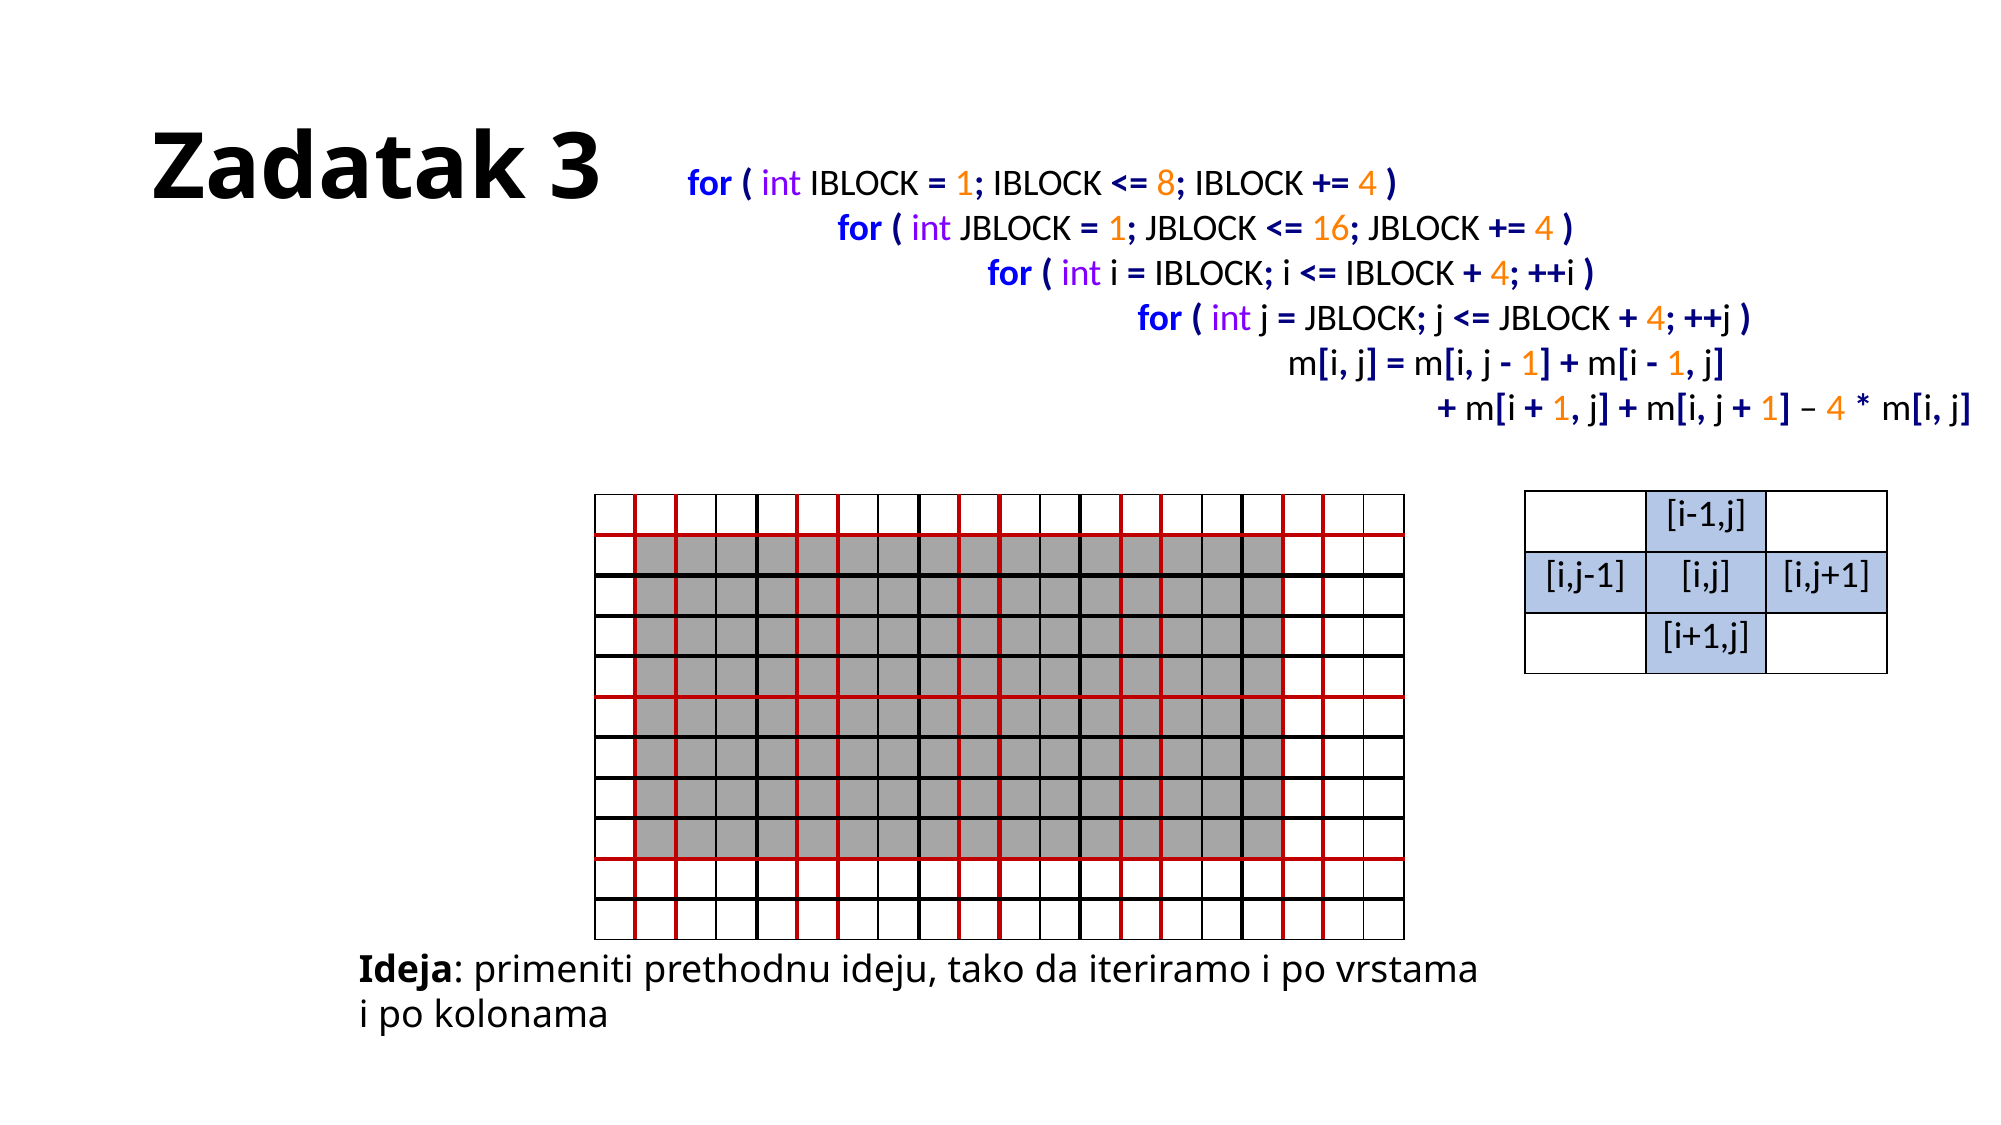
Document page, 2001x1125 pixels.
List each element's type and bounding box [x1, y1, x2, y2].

table_cell [1002, 618, 1039, 654]
table_cell [678, 578, 715, 614]
table_cell [1526, 614, 1645, 673]
table_header [879, 495, 917, 533]
table_cell [1244, 780, 1281, 816]
table_cell [1325, 901, 1363, 937]
table_header [1285, 495, 1321, 533]
table_cell [678, 901, 715, 937]
table_cell [1041, 699, 1078, 735]
table_cell [1082, 739, 1119, 776]
table_cell [1244, 537, 1281, 573]
table_cell [596, 820, 633, 857]
table_cell [879, 537, 917, 573]
table_cell [1244, 820, 1281, 857]
table_cell [840, 861, 877, 897]
table_cell [759, 780, 795, 816]
table_cell [1285, 699, 1321, 735]
table_cell [840, 820, 877, 857]
table_cell [678, 618, 715, 654]
table_cell [1203, 578, 1240, 614]
table_cell [1002, 861, 1039, 897]
table_cell [840, 578, 877, 614]
table_cell [1163, 618, 1201, 654]
table_cell [921, 578, 957, 614]
table_cell [759, 739, 795, 776]
text_box [672, 150, 2000, 436]
table_cell [799, 658, 836, 695]
table_cell [961, 861, 997, 897]
table_cell [1364, 658, 1403, 695]
table_cell [1364, 699, 1403, 735]
table_cell [1041, 618, 1078, 654]
table_cell [961, 578, 997, 614]
table_cell [1203, 658, 1240, 695]
table_cell [1325, 820, 1363, 857]
table_cell [1325, 699, 1363, 735]
table_cell [921, 861, 957, 897]
table_cell [840, 780, 877, 816]
table_cell [1163, 861, 1201, 897]
table_cell [799, 861, 836, 897]
table_cell [637, 780, 674, 816]
table_cell [879, 739, 917, 776]
table_cell [717, 699, 755, 735]
table_cell [799, 820, 836, 857]
table_cell [921, 618, 957, 654]
table_cell [840, 699, 877, 735]
table_cell [1123, 578, 1159, 614]
table_cell [1082, 901, 1119, 937]
table_cell [1163, 699, 1201, 735]
table_cell [1325, 578, 1363, 614]
table_cell [1203, 739, 1240, 776]
table_cell [1163, 578, 1201, 614]
table_cell [678, 537, 715, 573]
table_cell [1244, 578, 1281, 614]
table_cell [717, 537, 755, 573]
table_cell [921, 780, 957, 816]
table_cell [678, 820, 715, 857]
table_cell [717, 739, 755, 776]
table_cell [1163, 901, 1201, 937]
table_cell [759, 861, 795, 897]
table_cell [799, 699, 836, 735]
table_cell [596, 699, 633, 735]
table_cell [1364, 578, 1403, 614]
table_cell [1082, 820, 1119, 857]
table_cell [678, 699, 715, 735]
table_cell [717, 820, 755, 857]
table_cell [1082, 861, 1119, 897]
table_cell [1123, 861, 1159, 897]
table_cell [678, 658, 715, 695]
table_cell [637, 578, 674, 614]
table_cell [1526, 553, 1645, 612]
table_cell [596, 780, 633, 816]
table_header [1041, 495, 1078, 533]
table_cell [1244, 901, 1281, 937]
table_cell [1002, 901, 1039, 937]
table_cell [1285, 739, 1321, 776]
table_cell [1364, 820, 1403, 857]
table_cell [1285, 578, 1321, 614]
table_cell [596, 537, 633, 573]
table_cell [759, 658, 795, 695]
table_cell [1041, 780, 1078, 816]
table_header [1647, 492, 1765, 551]
table_cell [637, 537, 674, 573]
table_header [961, 495, 997, 533]
table_cell [1203, 699, 1240, 735]
table_header [1002, 495, 1039, 533]
table_cell [879, 578, 917, 614]
table_cell [1123, 699, 1159, 735]
table_cell [879, 901, 917, 937]
table_cell [1767, 614, 1886, 673]
table_cell [921, 537, 957, 573]
table_cell [717, 618, 755, 654]
table_cell [1364, 901, 1403, 937]
table_cell [1002, 658, 1039, 695]
table_cell [637, 861, 674, 897]
table_cell [921, 820, 957, 857]
table_cell [1364, 780, 1403, 816]
table_cell [1203, 820, 1240, 857]
table_cell [596, 658, 633, 695]
table_cell [1203, 618, 1240, 654]
table_header [840, 495, 877, 533]
table_cell [1325, 618, 1363, 654]
table_cell [1244, 618, 1281, 654]
table_cell [717, 578, 755, 614]
table_cell [1041, 537, 1078, 573]
table_header [759, 495, 795, 533]
table_cell [1203, 901, 1240, 937]
table_header [1244, 495, 1281, 533]
table_cell [1244, 861, 1281, 897]
table_cell [961, 699, 997, 735]
table_header [799, 495, 836, 533]
table_cell [637, 699, 674, 735]
table_cell [1767, 553, 1886, 612]
table_cell [799, 901, 836, 937]
table_cell [637, 901, 674, 937]
table_cell [840, 658, 877, 695]
table_cell [799, 618, 836, 654]
table_header [717, 495, 755, 533]
table_cell [1082, 699, 1119, 735]
table_cell [678, 739, 715, 776]
table_cell [1163, 537, 1201, 573]
table_cell [1364, 861, 1403, 897]
table_cell [921, 699, 957, 735]
table_cell [1041, 658, 1078, 695]
table_cell [596, 578, 633, 614]
table_cell [799, 739, 836, 776]
table_cell [799, 537, 836, 573]
table_cell [1041, 820, 1078, 857]
table_cell [759, 578, 795, 614]
table_cell [759, 901, 795, 937]
table_cell [1163, 780, 1201, 816]
table_cell [921, 658, 957, 695]
table_cell [1244, 699, 1281, 735]
table_cell [637, 658, 674, 695]
table_cell [1082, 578, 1119, 614]
table_cell [596, 901, 633, 937]
table_cell [1041, 901, 1078, 937]
text_box [343, 937, 1508, 1042]
table_cell [1364, 537, 1403, 573]
table_header [1767, 492, 1886, 551]
table_cell [1041, 861, 1078, 897]
table_header [1526, 492, 1645, 551]
table_cell [1002, 699, 1039, 735]
table_cell [1163, 739, 1201, 776]
table_cell [1123, 820, 1159, 857]
table_cell [1285, 658, 1321, 695]
table_cell [840, 537, 877, 573]
table_cell [678, 780, 715, 816]
table_cell [961, 658, 997, 695]
table_header [1364, 495, 1403, 533]
table_cell [879, 861, 917, 897]
table_cell [1082, 658, 1119, 695]
table_cell [1002, 537, 1039, 573]
table_cell [759, 699, 795, 735]
table_cell [1244, 739, 1281, 776]
table_cell [879, 780, 917, 816]
table_cell [921, 739, 957, 776]
table_cell [637, 820, 674, 857]
table_cell [879, 820, 917, 857]
table_cell [1285, 618, 1321, 654]
table_cell [1082, 780, 1119, 816]
table_cell [717, 861, 755, 897]
table_cell [961, 739, 997, 776]
table_cell [1285, 861, 1321, 897]
table_cell [961, 780, 997, 816]
table_cell [1203, 861, 1240, 897]
table_cell [1647, 614, 1765, 673]
table_header [637, 495, 674, 533]
table_cell [1285, 537, 1321, 573]
table_cell [961, 901, 997, 937]
table_cell [1647, 553, 1765, 612]
table_header [678, 495, 715, 533]
table_cell [879, 658, 917, 695]
table_cell [1082, 537, 1119, 573]
table_cell [799, 578, 836, 614]
table_header [921, 495, 957, 533]
table_cell [879, 699, 917, 735]
table_cell [1364, 618, 1403, 654]
table_cell [637, 618, 674, 654]
table_header [1082, 495, 1119, 533]
table_header [1163, 495, 1201, 533]
table_cell [1285, 901, 1321, 937]
table_cell [961, 820, 997, 857]
table_header [596, 495, 633, 533]
table_cell [1244, 658, 1281, 695]
table_cell [799, 780, 836, 816]
table_cell [1325, 861, 1363, 897]
table_cell [1123, 901, 1159, 937]
table_cell [1163, 658, 1201, 695]
table_cell [1041, 578, 1078, 614]
table_header [1325, 495, 1363, 533]
table_header [1203, 495, 1240, 533]
table_cell [717, 658, 755, 695]
table_cell [759, 820, 795, 857]
table_cell [637, 739, 674, 776]
table_cell [1285, 820, 1321, 857]
table_cell [596, 739, 633, 776]
table_cell [1203, 780, 1240, 816]
table_cell [1325, 658, 1363, 695]
table_cell [1002, 820, 1039, 857]
table_cell [840, 901, 877, 937]
table_cell [759, 537, 795, 573]
title [137, 59, 1863, 278]
table_cell [1325, 780, 1363, 816]
table_cell [759, 618, 795, 654]
table_cell [1002, 780, 1039, 816]
table_cell [1325, 739, 1363, 776]
table_cell [1285, 780, 1321, 816]
table_cell [717, 901, 755, 937]
table_cell [1203, 537, 1240, 573]
table_cell [1123, 739, 1159, 776]
table_cell [961, 537, 997, 573]
table_cell [1123, 618, 1159, 654]
table_cell [840, 739, 877, 776]
table_cell [1163, 820, 1201, 857]
table_cell [1002, 739, 1039, 776]
table_cell [1123, 658, 1159, 695]
table_cell [1123, 780, 1159, 816]
table_cell [879, 618, 917, 654]
table_cell [1123, 537, 1159, 573]
table_cell [921, 901, 957, 937]
table_cell [1082, 618, 1119, 654]
table_cell [1364, 739, 1403, 776]
table_cell [717, 780, 755, 816]
table_cell [678, 861, 715, 897]
table_cell [1041, 739, 1078, 776]
table_cell [596, 861, 633, 897]
table_cell [596, 618, 633, 654]
table_cell [1325, 537, 1363, 573]
table_cell [1002, 578, 1039, 614]
table_cell [961, 618, 997, 654]
table_cell [840, 618, 877, 654]
table_header [1123, 495, 1159, 533]
